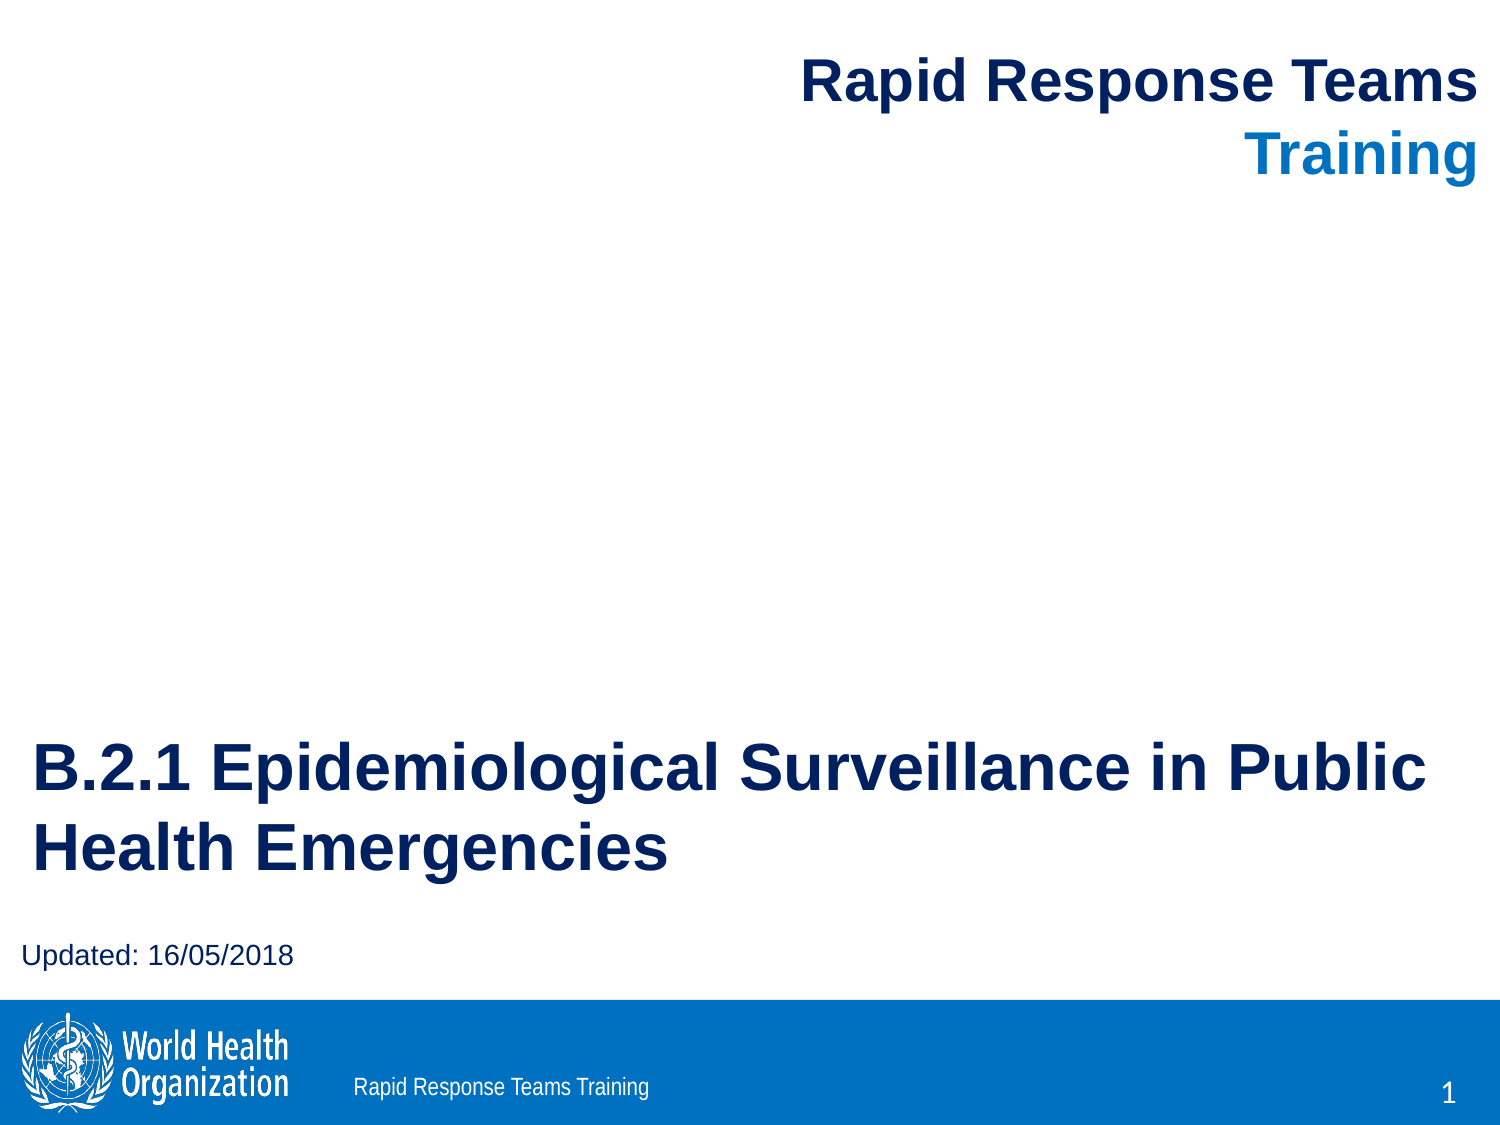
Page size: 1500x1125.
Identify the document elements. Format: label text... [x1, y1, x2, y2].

text_box Updated: 16/05/2018 [6, 928, 310, 979]
title Rapid Response Teams Training [732, 30, 1495, 232]
picture [21, 1012, 288, 1113]
subtitle B.2.1 Epidemiological Surveillance in Public Health Emergencies [17, 716, 1459, 882]
